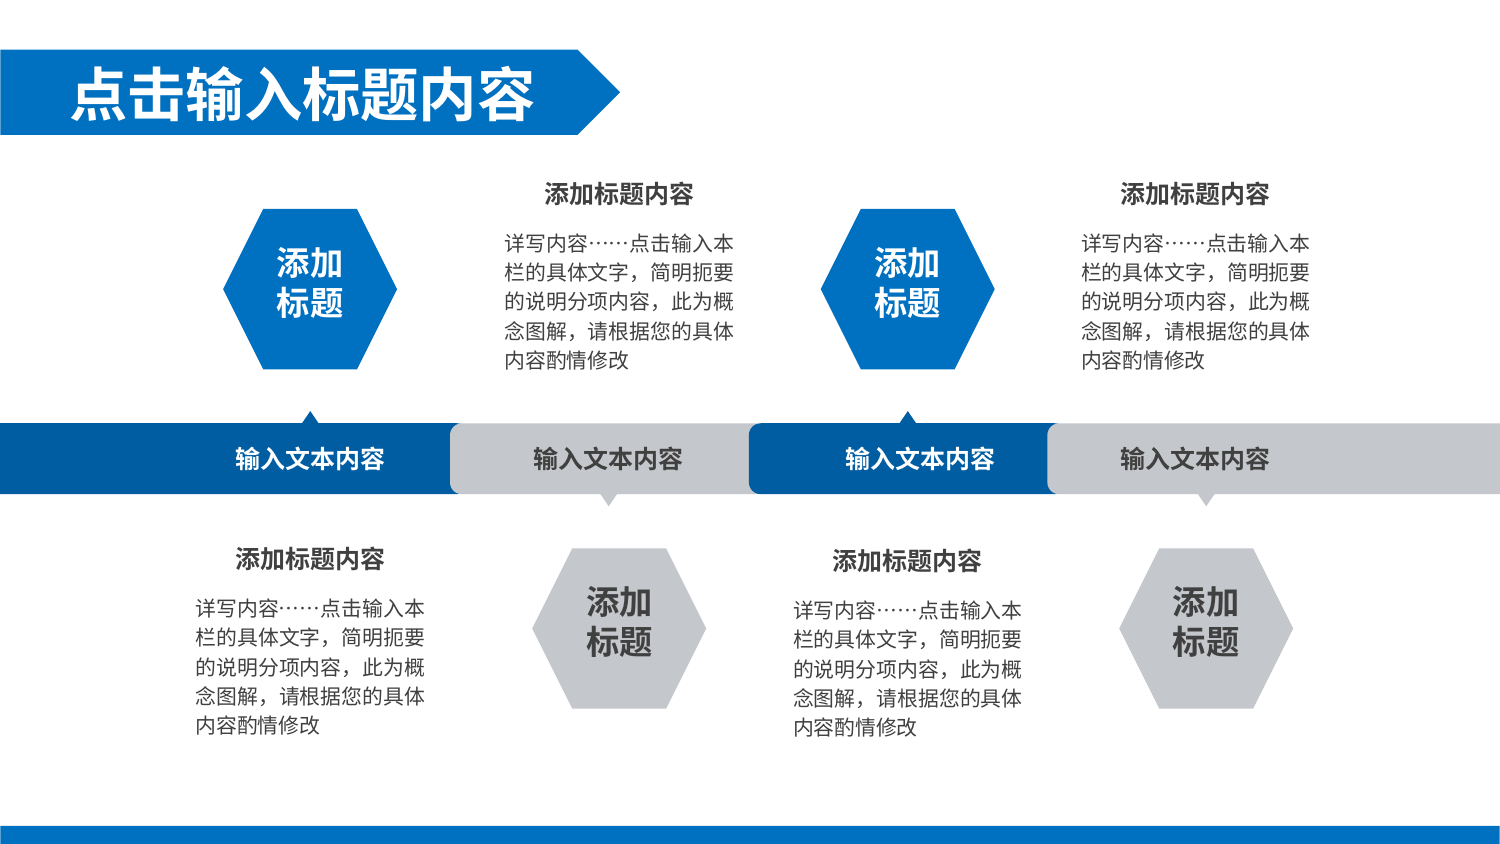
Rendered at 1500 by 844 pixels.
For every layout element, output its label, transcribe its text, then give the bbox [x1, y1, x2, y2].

text_box [0, 47, 623, 137]
text_box [223, 208, 398, 370]
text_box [748, 410, 1067, 495]
text_box 添加标题 [1160, 581, 1253, 662]
text_box 添加标题 [264, 242, 357, 322]
text_box [532, 548, 707, 709]
text_box 点击输入标题内容 [54, 51, 551, 136]
text_box 详写内容……点击输入本栏的具体文字，简明扼要的说明分项内容，此为概念图解，请根据您的具体内容酌情修改 [195, 591, 425, 738]
text_box 添加标题 [861, 242, 954, 322]
text_box 添加标题内容 [212, 543, 409, 574]
text_box [820, 208, 995, 370]
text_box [1047, 423, 1500, 507]
text_box 详写内容……点击输入本栏的具体文字，简明扼要的说明分项内容，此为概念图解，请根据您的具体内容酌情修改 [1081, 226, 1311, 373]
text_box 添加标题内容 [809, 545, 1006, 576]
text_box 详写内容……点击输入本栏的具体文字，简明扼要的说明分项内容，此为概念图解，请根据您的具体内容酌情修改 [793, 593, 1023, 740]
text_box [1119, 548, 1294, 709]
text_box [0, 410, 470, 495]
text_box [0, 824, 1500, 844]
text_box 添加标题内容 [521, 178, 718, 209]
text_box 添加标题 [573, 581, 666, 662]
text_box 添加标题内容 [1097, 178, 1294, 209]
text_box 详写内容……点击输入本栏的具体文字，简明扼要的说明分项内容，此为概念图解，请根据您的具体内容酌情修改 [504, 226, 734, 373]
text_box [449, 423, 768, 507]
